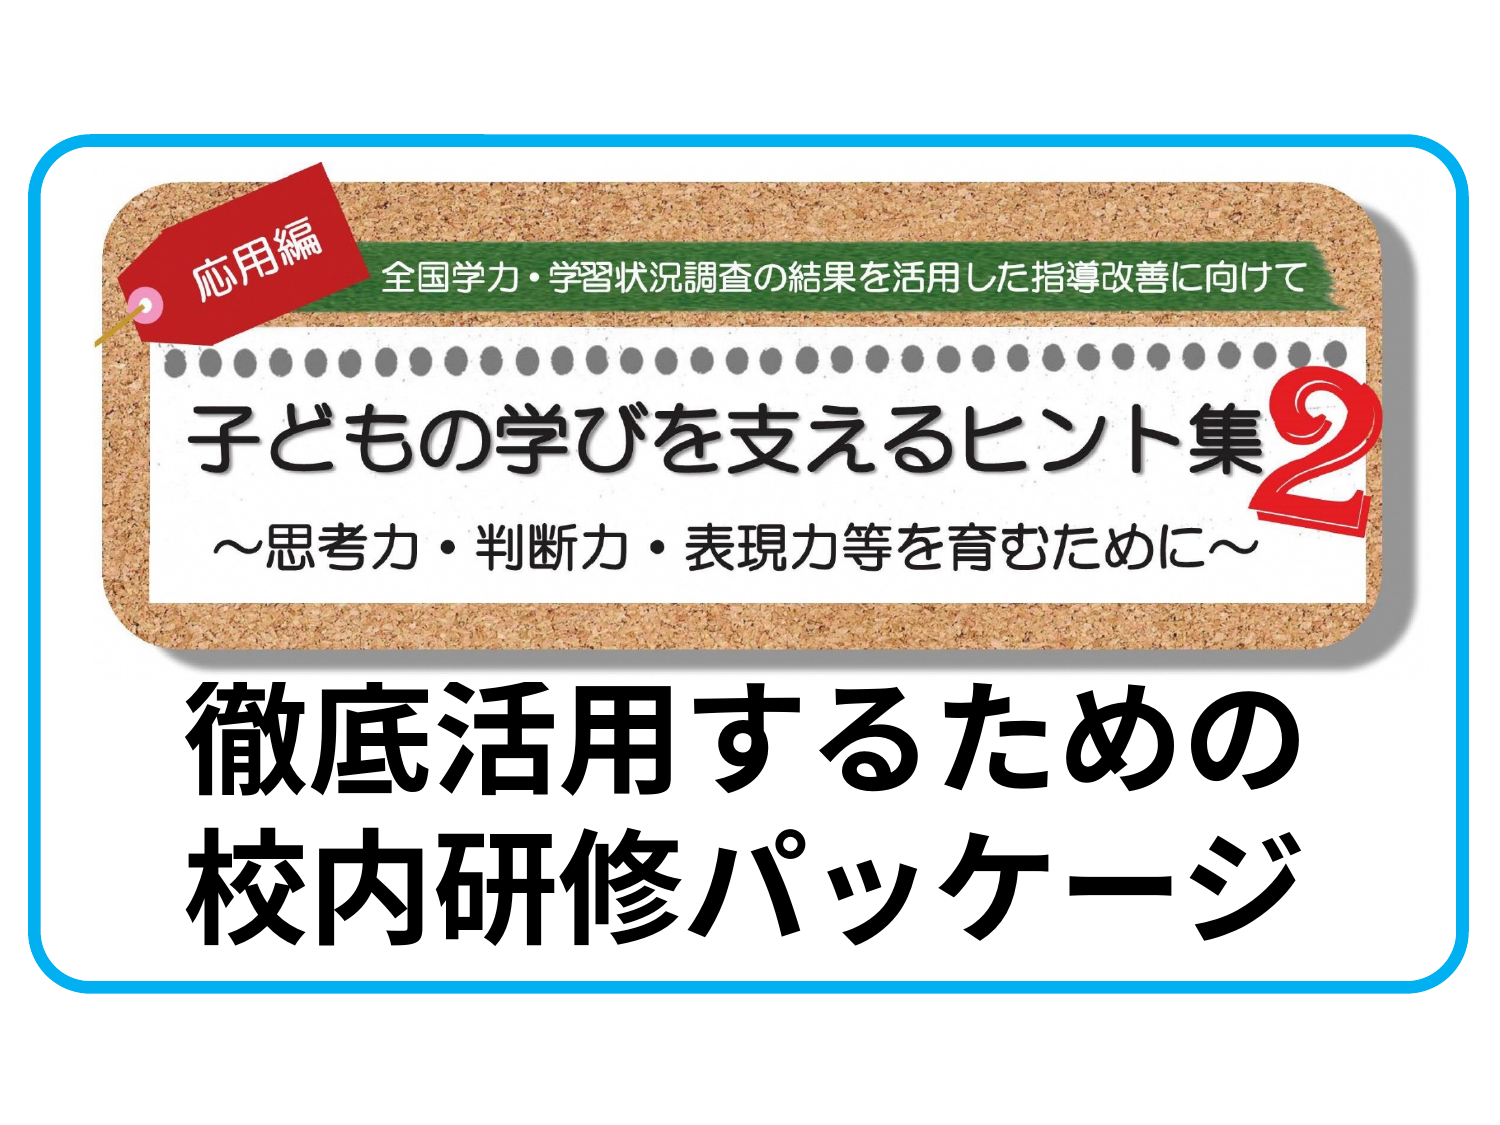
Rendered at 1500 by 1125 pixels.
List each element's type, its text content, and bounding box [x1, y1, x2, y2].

picture [93, 162, 1430, 682]
text_box 徹底活用するための校内研修パッケージ [168, 691, 1346, 968]
text_box [33, 139, 1464, 989]
